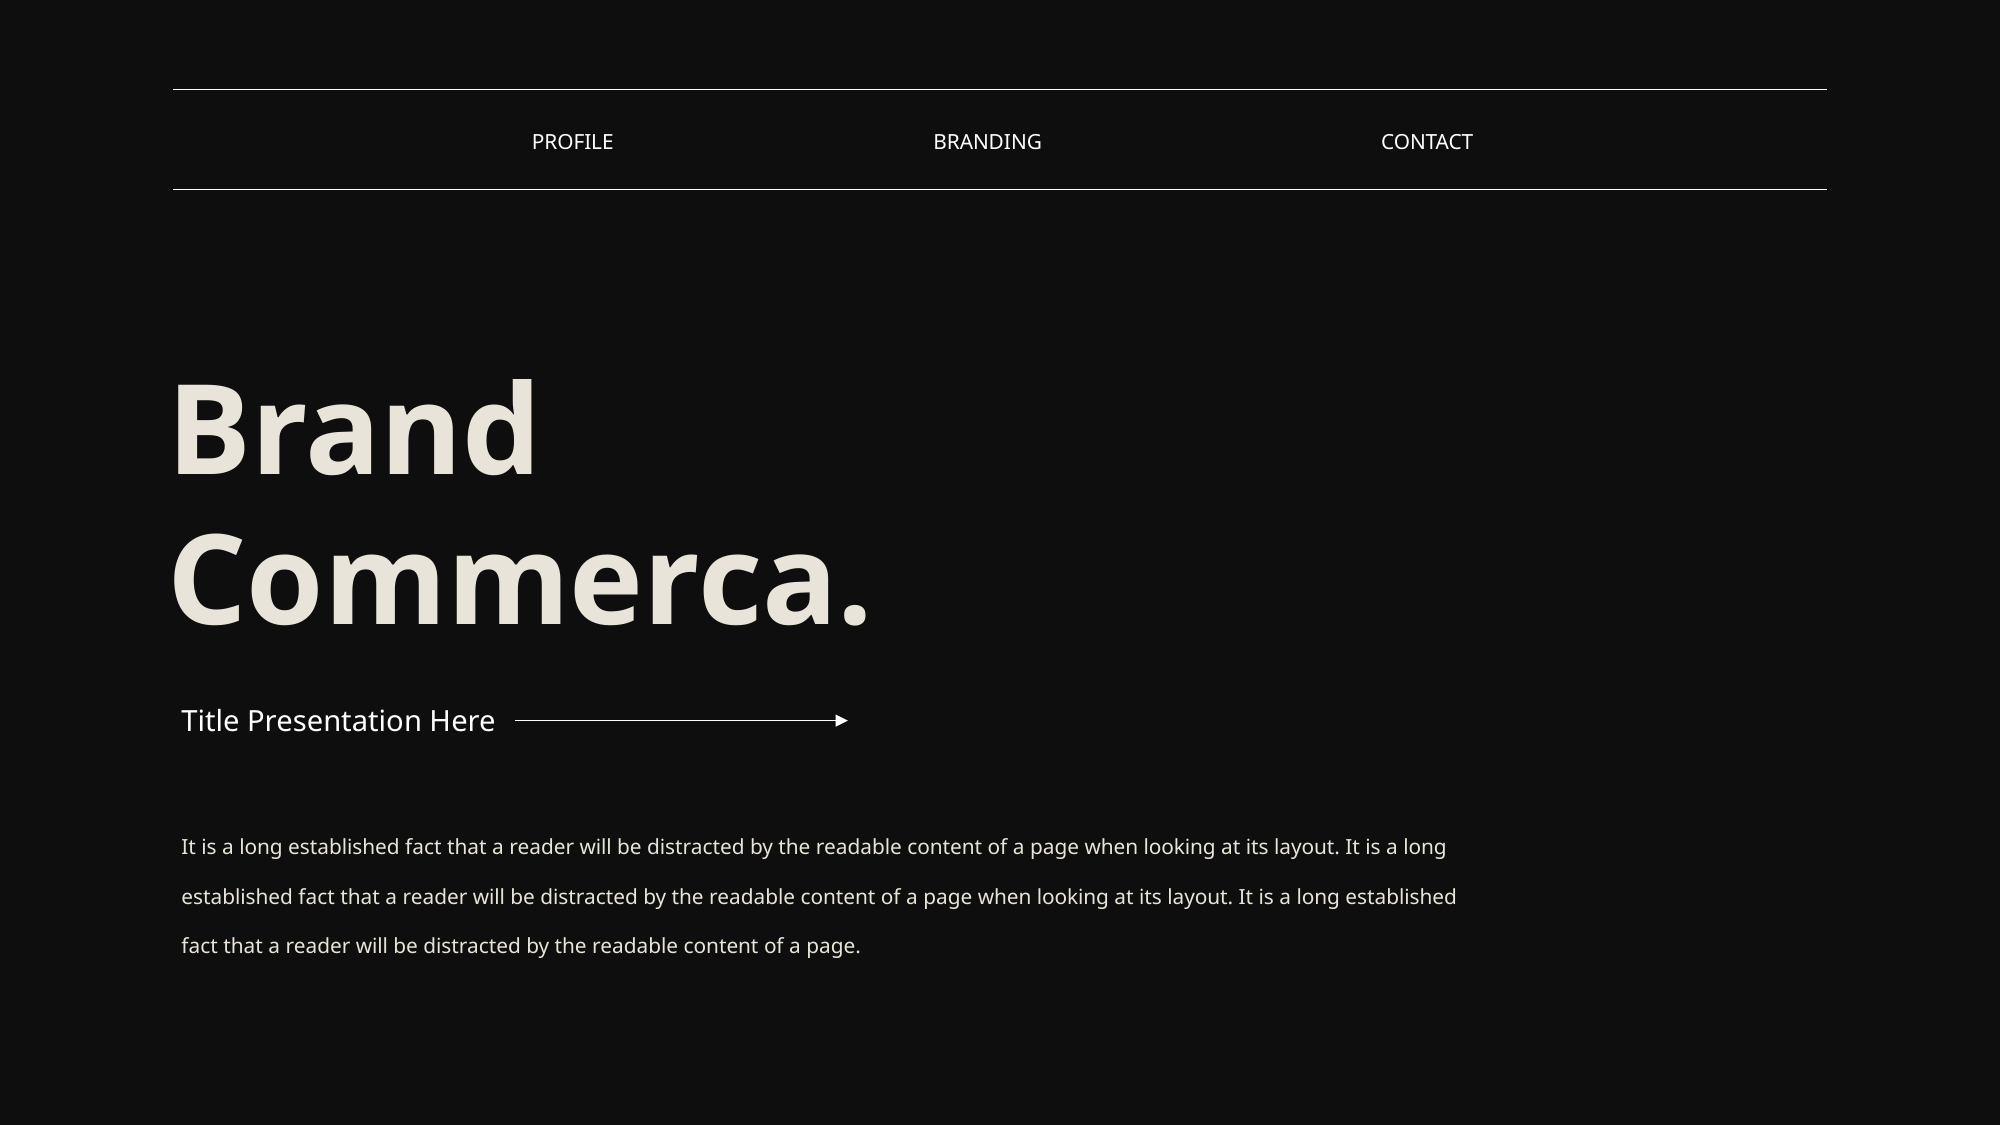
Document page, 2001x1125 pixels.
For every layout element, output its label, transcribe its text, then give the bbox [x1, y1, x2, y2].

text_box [437, 121, 1563, 162]
text_box Title Presentation Here [166, 695, 661, 745]
text_box It is a long established fact that a reader will be distracted by the readable content of a page when looking at its layout. It is a long established fact that a reader will be distracted by the readable content of a page when looking at its layout. It is a long established fact that a reader will be distracted by the readable content of a page. [166, 800, 1473, 966]
text_box Brand Commerca. [152, 342, 905, 556]
